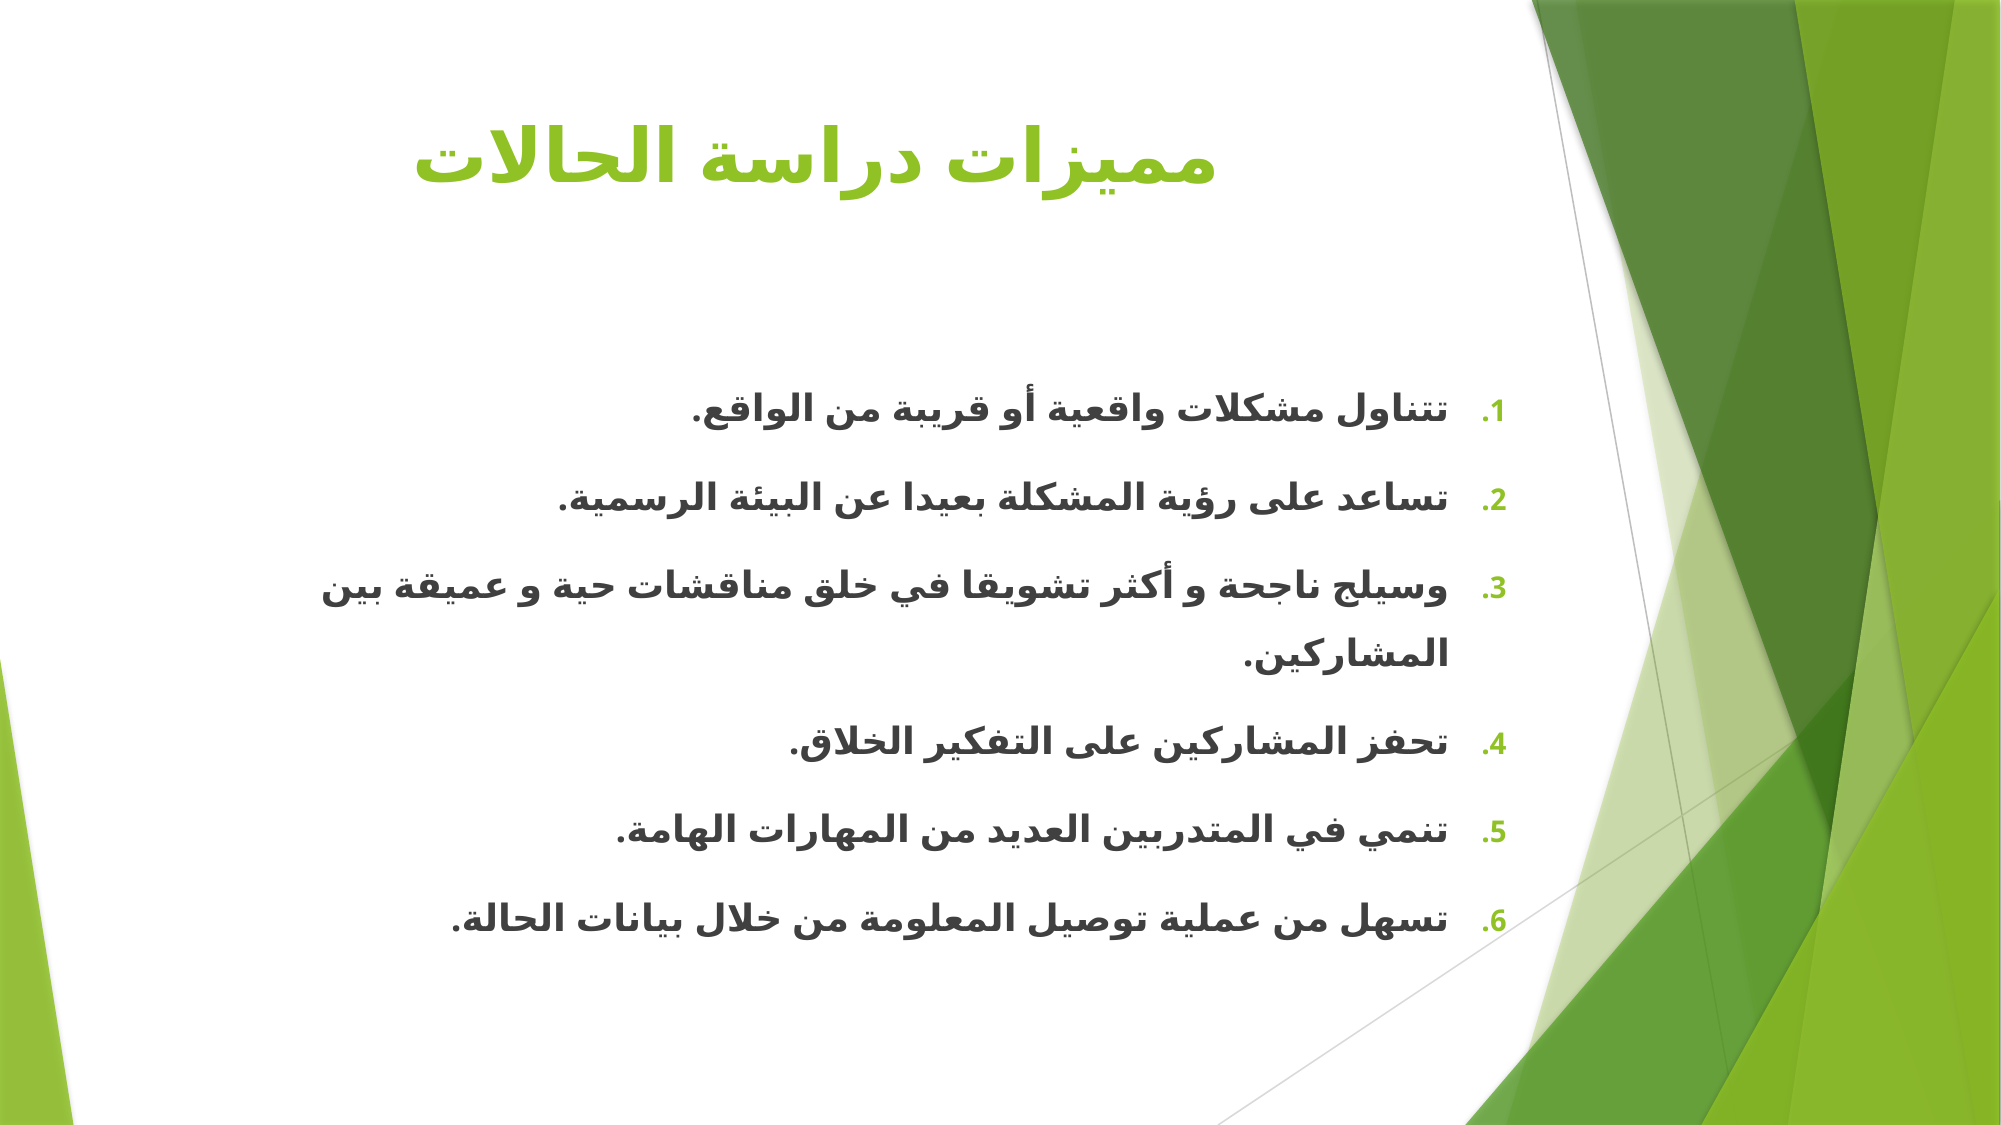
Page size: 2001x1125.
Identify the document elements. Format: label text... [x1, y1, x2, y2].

list تتناول مشكلات واقعية أو قريبة من الواقع. تساعد على رؤية المشكلة بعيدا عن البيئة الرسمية. وسيلج ناجحة و أكثر تشويقا في خلق مناقشات حية و عميقة بين المشاركين. تحفز المشاركين على التفكير الخلاق. تنمي في المتدربين العديد من المهارات الهامة. تسهل من عملية توصيل المعلومة من خلال بيانات الحالة. [111, 354, 1522, 992]
title مميزات دراسة الحالات [111, 99, 1522, 317]
